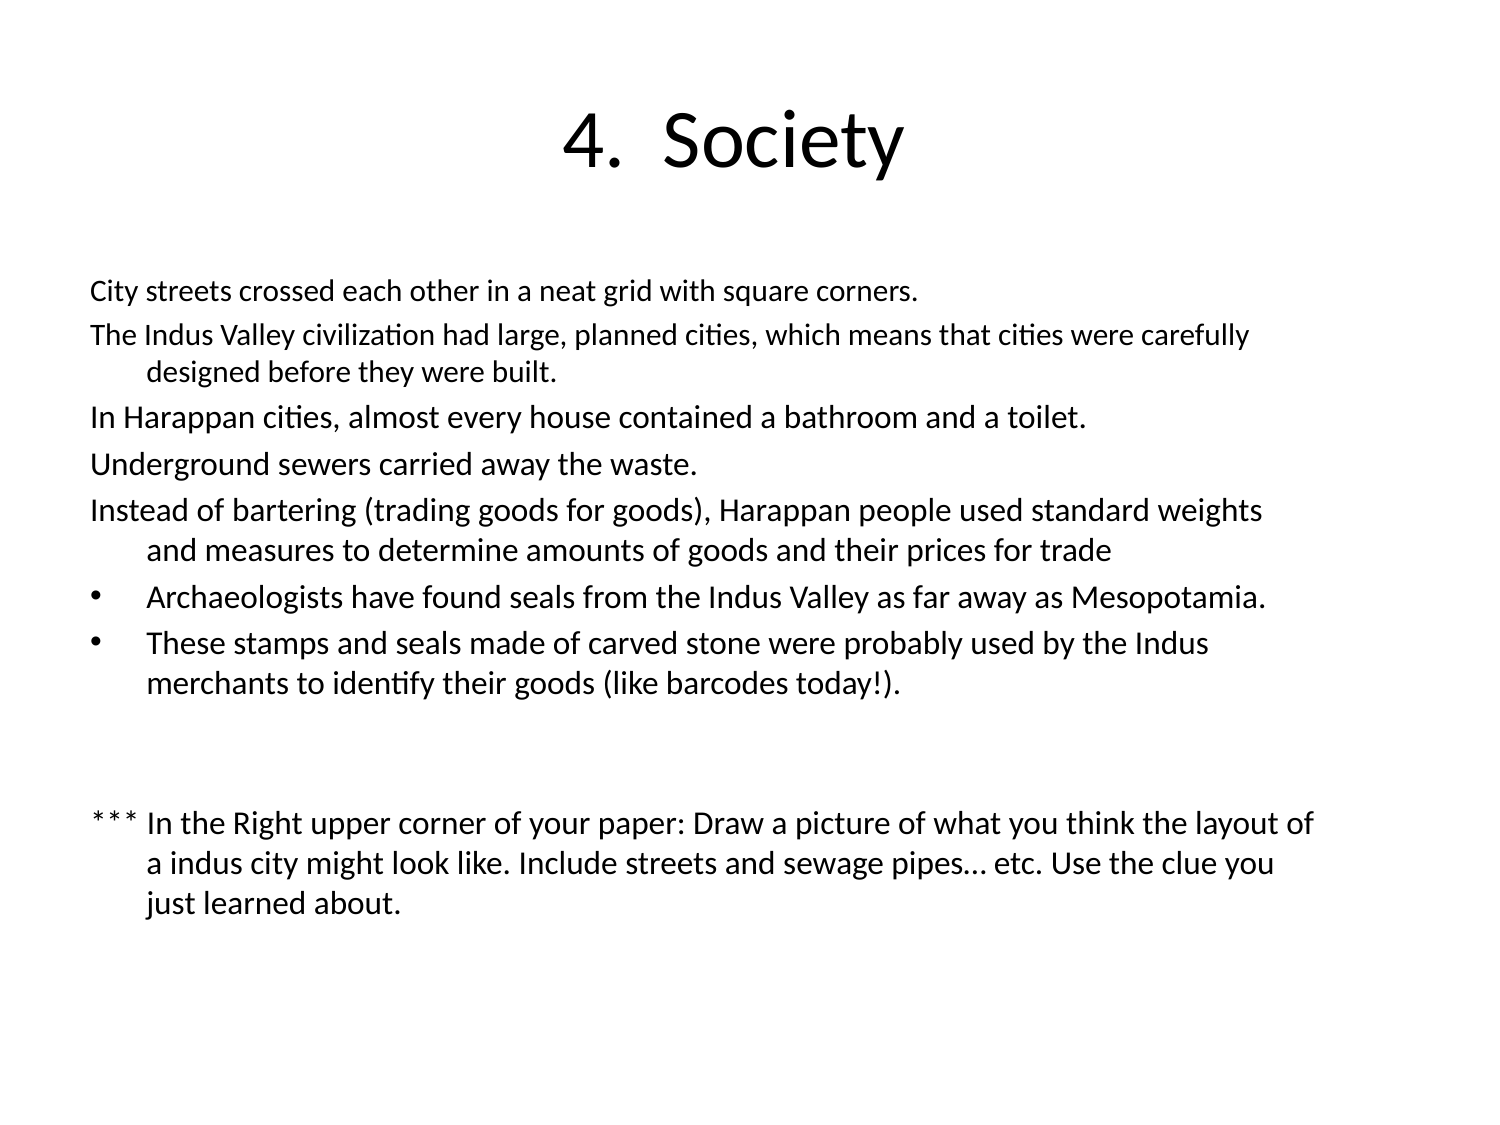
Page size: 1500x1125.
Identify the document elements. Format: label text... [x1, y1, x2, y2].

title 4. Society [75, 24, 1413, 243]
list City streets crossed each other in a neat grid with square corners. The Indus Valley civilization had large, planned cities, which means that cities were carefully designed before they were built. In Harappan cities, almost every house contained a bathroom and a toilet. Underground sewers carried away the waste. Instead of bartering (trading goods for goods), Harappan people used standard weights and measures to determine amounts of goods and their prices for trade Archaeologists have found seals from the Indus Valley as far away as Mesopotamia. These stamps and seals made of carved stone were probably used by the Indus merchants to identify their goods (like barcodes today!). *** In the Right upper corner of your paper: Draw a picture of what you think the layout of a indus city might look like. Include streets and sewage pipes… etc. Use the clue you just learned about. [75, 262, 1337, 1005]
